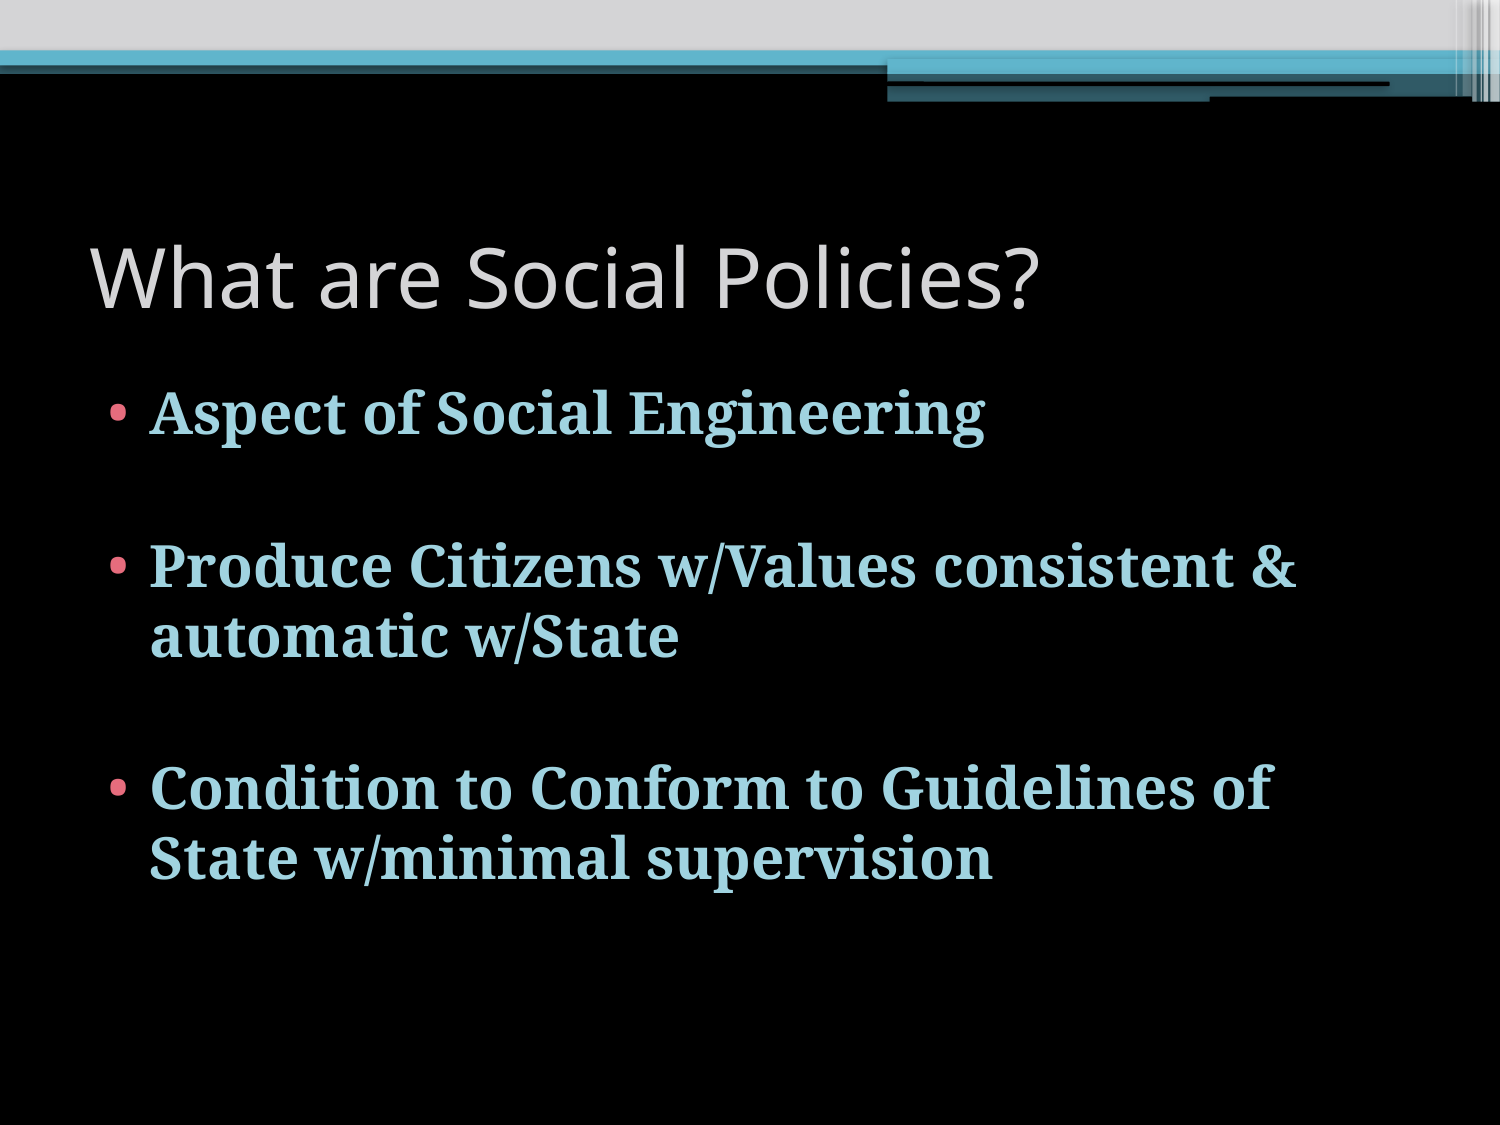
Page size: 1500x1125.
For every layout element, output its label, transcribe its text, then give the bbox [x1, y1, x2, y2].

list Aspect of Social Engineering Produce Citizens w/Values consistent & automatic w/State Condition to Conform to Guidelines of State w/minimal supervision [75, 368, 1425, 1079]
title What are Social Policies? [75, 187, 1425, 363]
